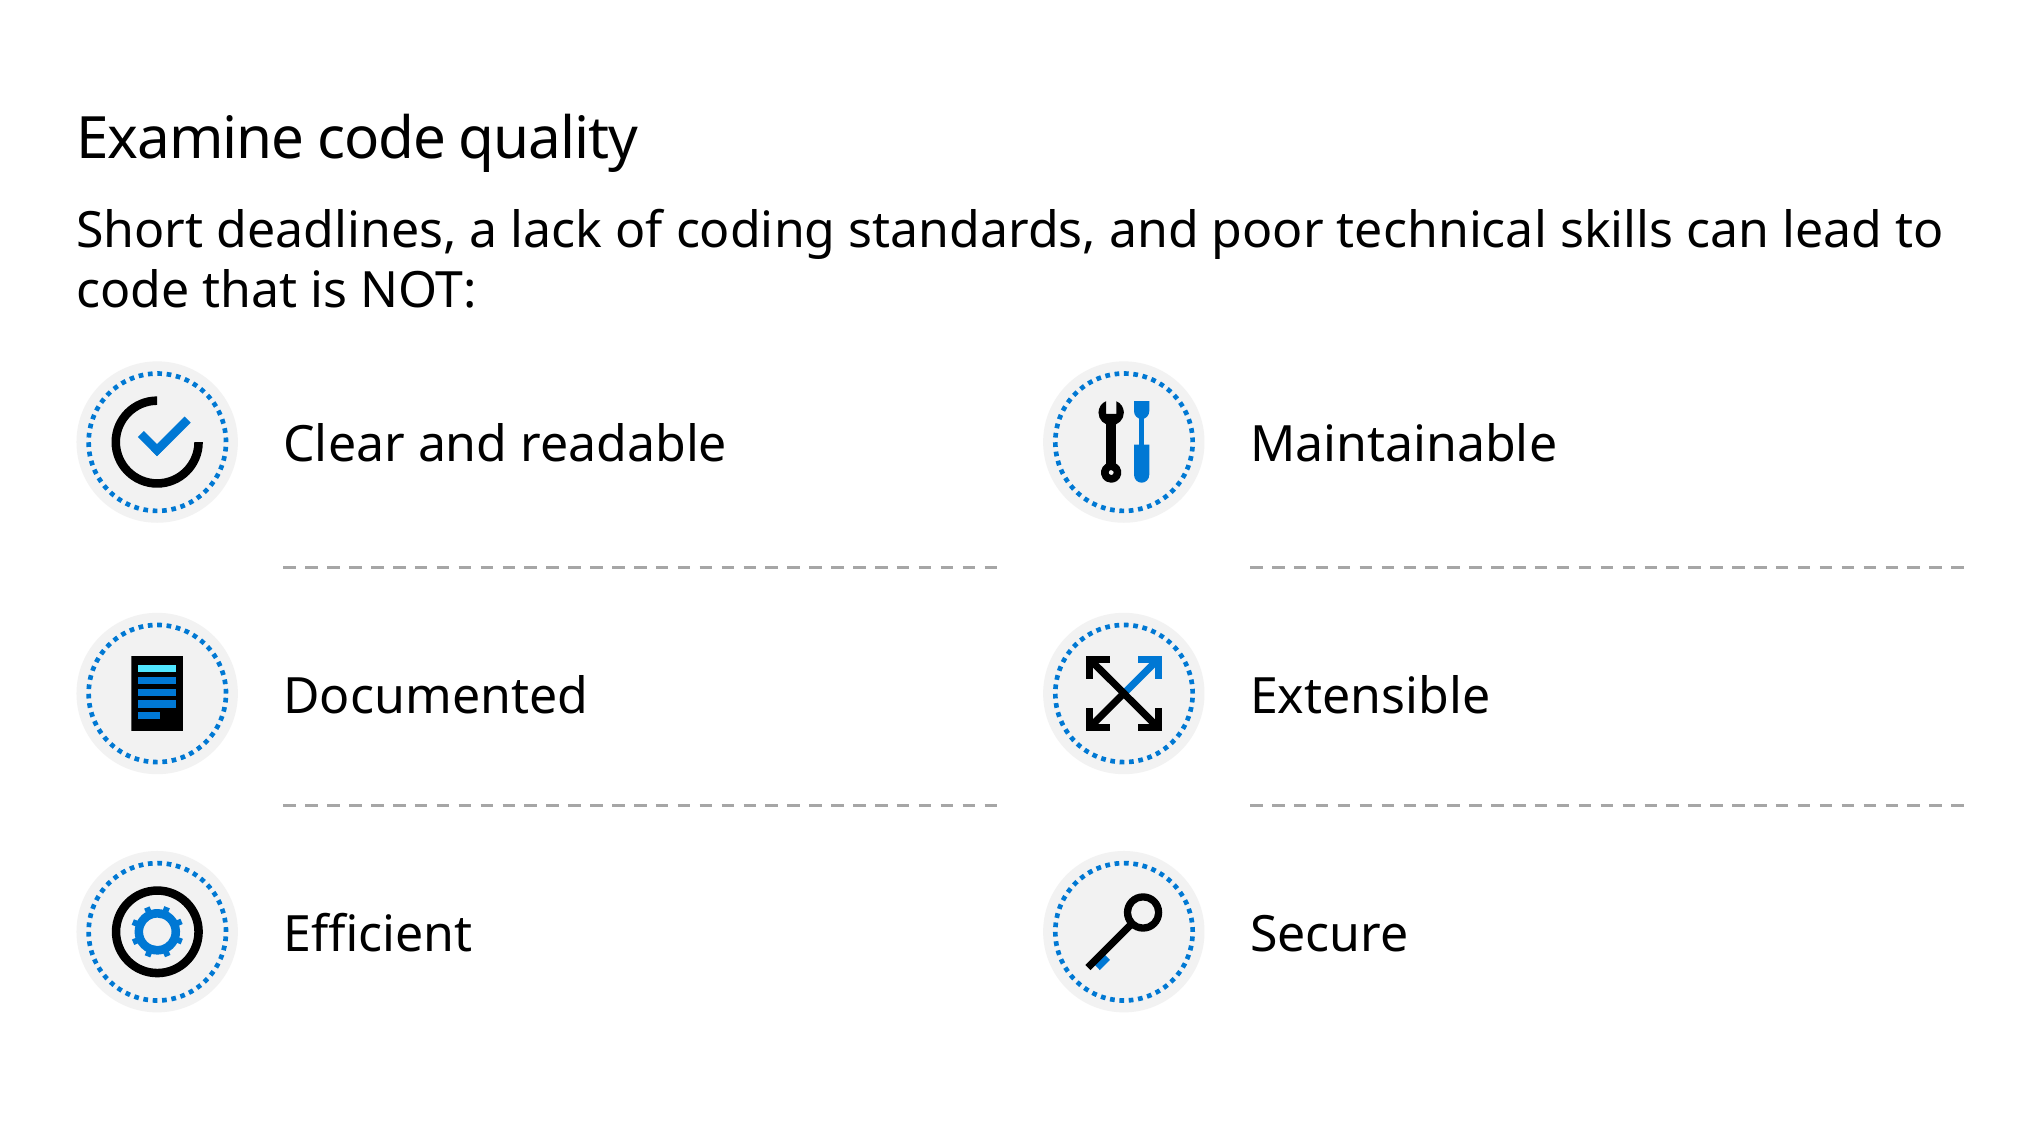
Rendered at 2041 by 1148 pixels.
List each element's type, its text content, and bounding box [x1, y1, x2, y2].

picture [1042, 850, 1205, 1013]
picture [1042, 612, 1205, 775]
text_box Extensible [1249, 588, 1973, 798]
title Examine code quality [76, 103, 1969, 172]
text_box Short deadlines, a lack of coding standards, and poor technical skills can lead to code that is NOT: [76, 197, 1969, 318]
text_box Clear and readable [283, 337, 1006, 547]
text_box Efficient [283, 826, 1006, 1036]
picture [1042, 360, 1205, 523]
text_box Documented [283, 588, 1006, 798]
picture [76, 612, 239, 775]
picture [76, 850, 239, 1013]
picture [76, 360, 239, 523]
text_box Maintainable [1249, 337, 1973, 547]
text_box Secure [1249, 826, 1973, 1036]
